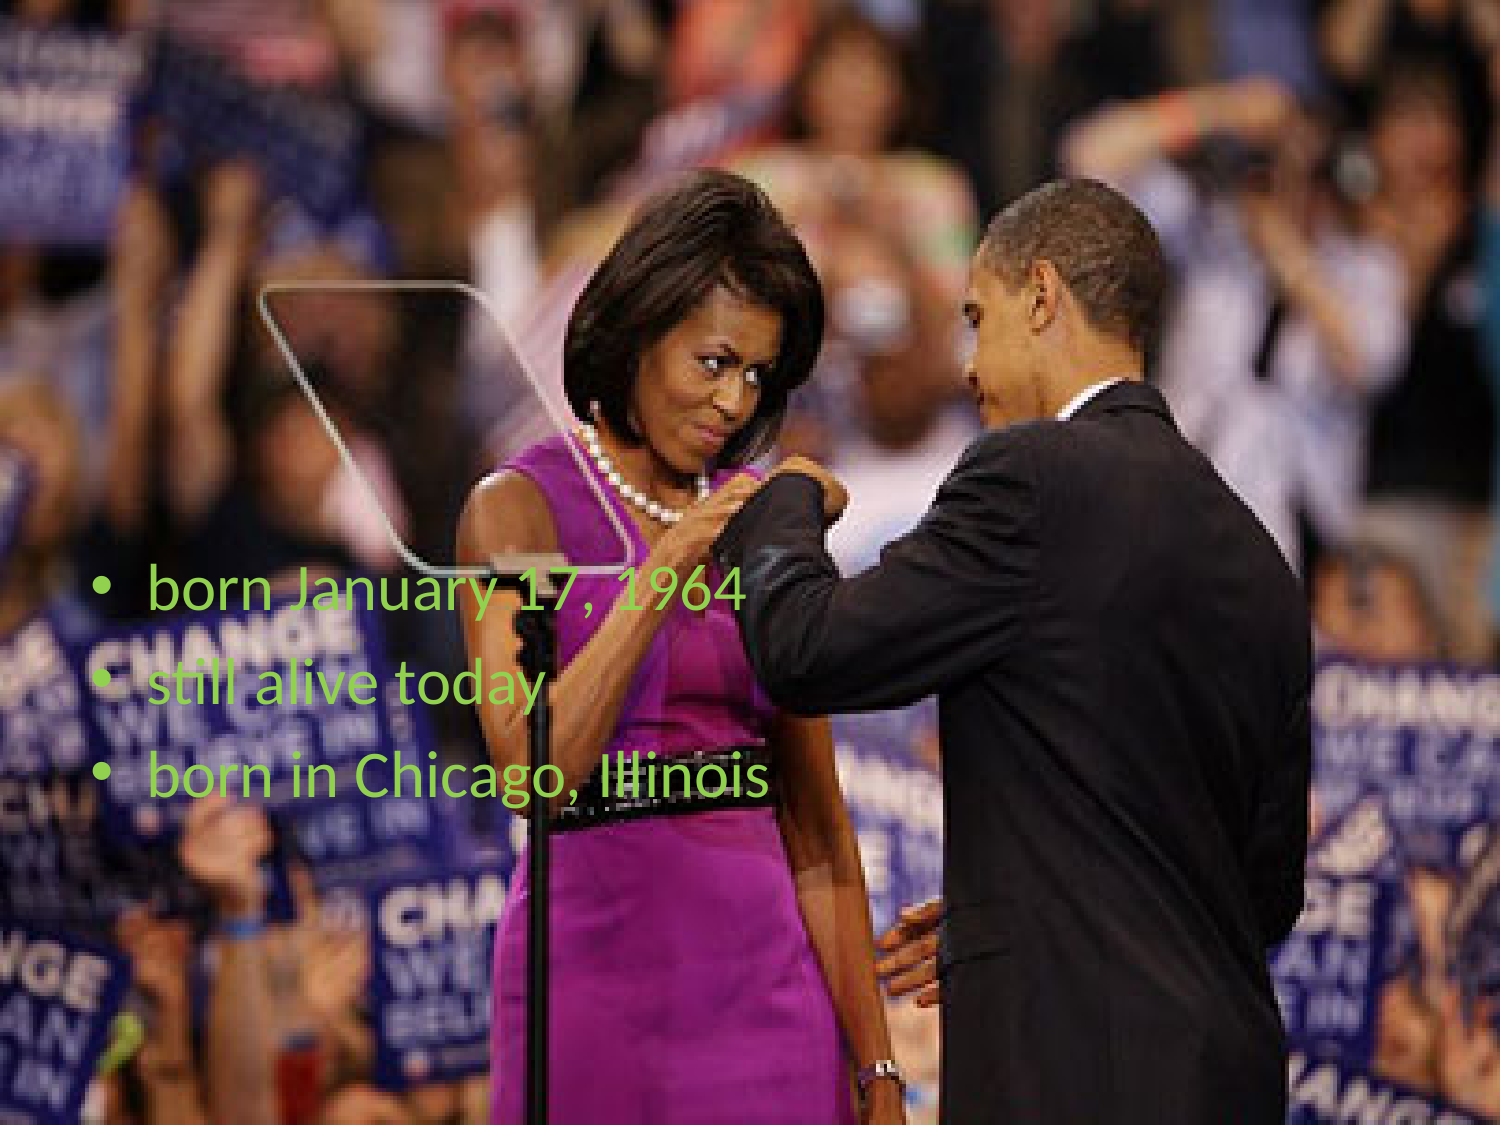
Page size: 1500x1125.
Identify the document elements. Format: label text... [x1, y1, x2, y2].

list born January 17, 1964 still alive today born in Chicago, Illinois [75, 350, 1425, 1005]
picture [0, 0, 1500, 1125]
